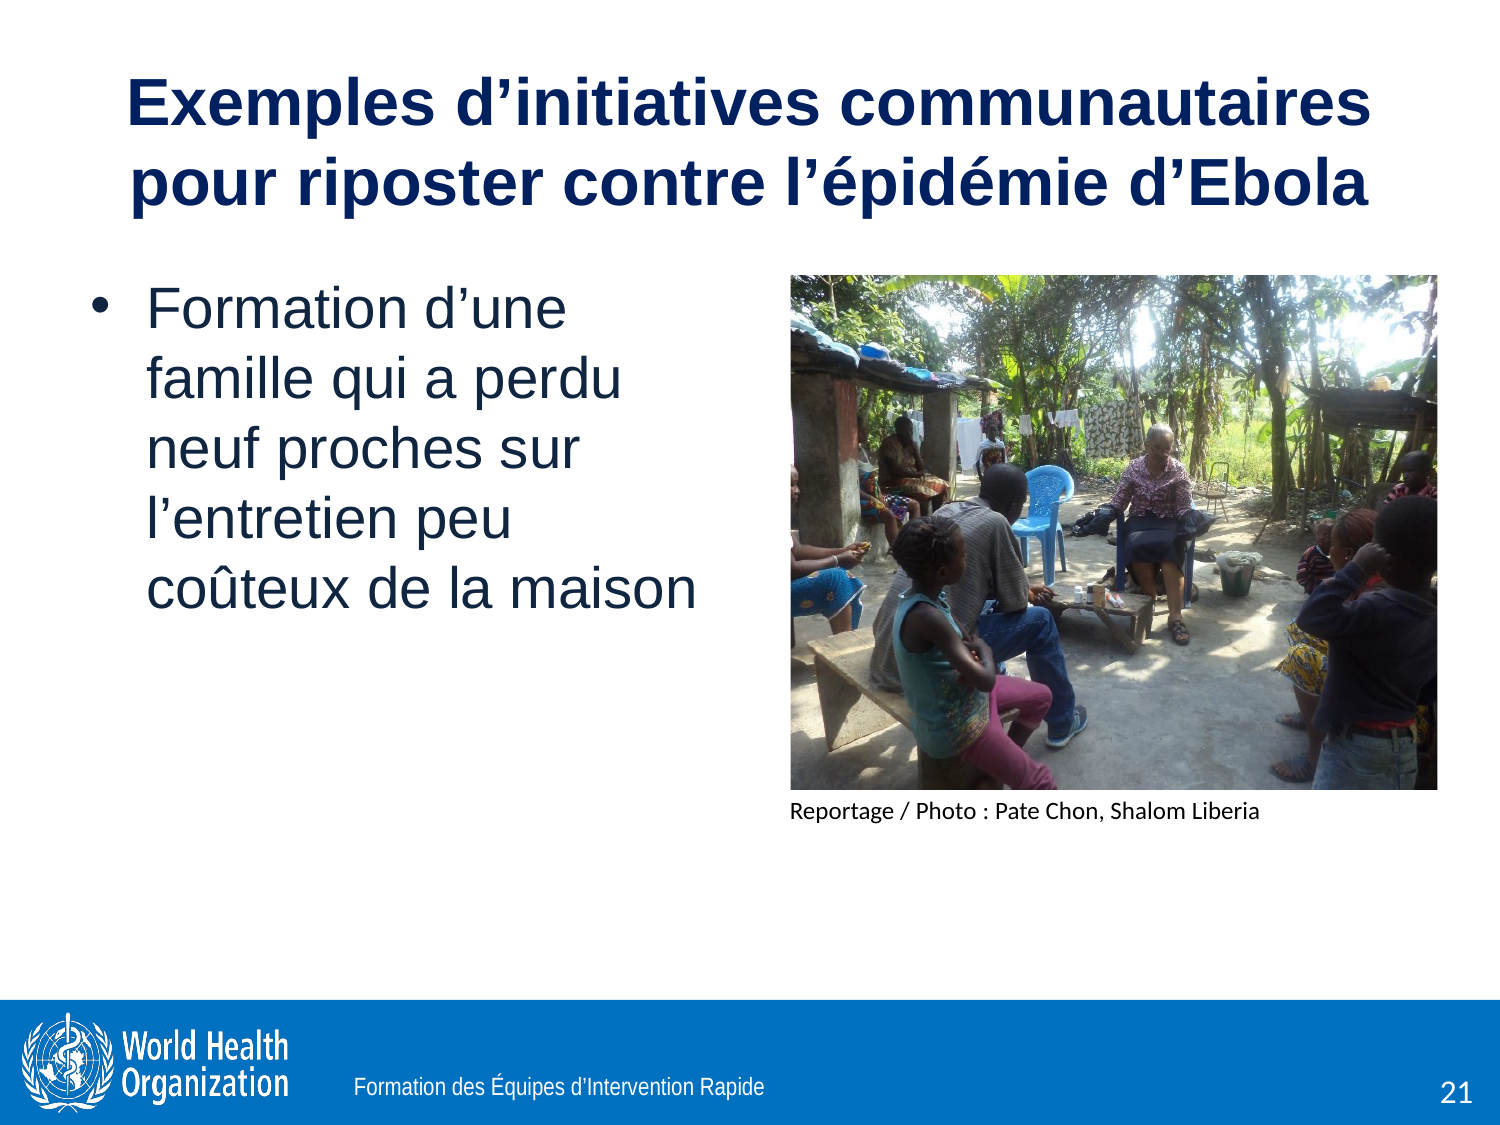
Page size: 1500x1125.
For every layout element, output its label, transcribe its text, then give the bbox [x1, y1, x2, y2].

picture [790, 274, 1438, 791]
list Formation d’une famille qui a perdu neuf proches sur l’entretien peu coûteux de la maison [75, 262, 738, 913]
title Exemples d’initiatives communautaires pour riposter contre l’épidémie d’Ebola [75, 45, 1425, 233]
text_box Reportage / Photo : Pate Chon, Shalom Liberia [774, 787, 1353, 833]
picture [21, 1012, 288, 1113]
